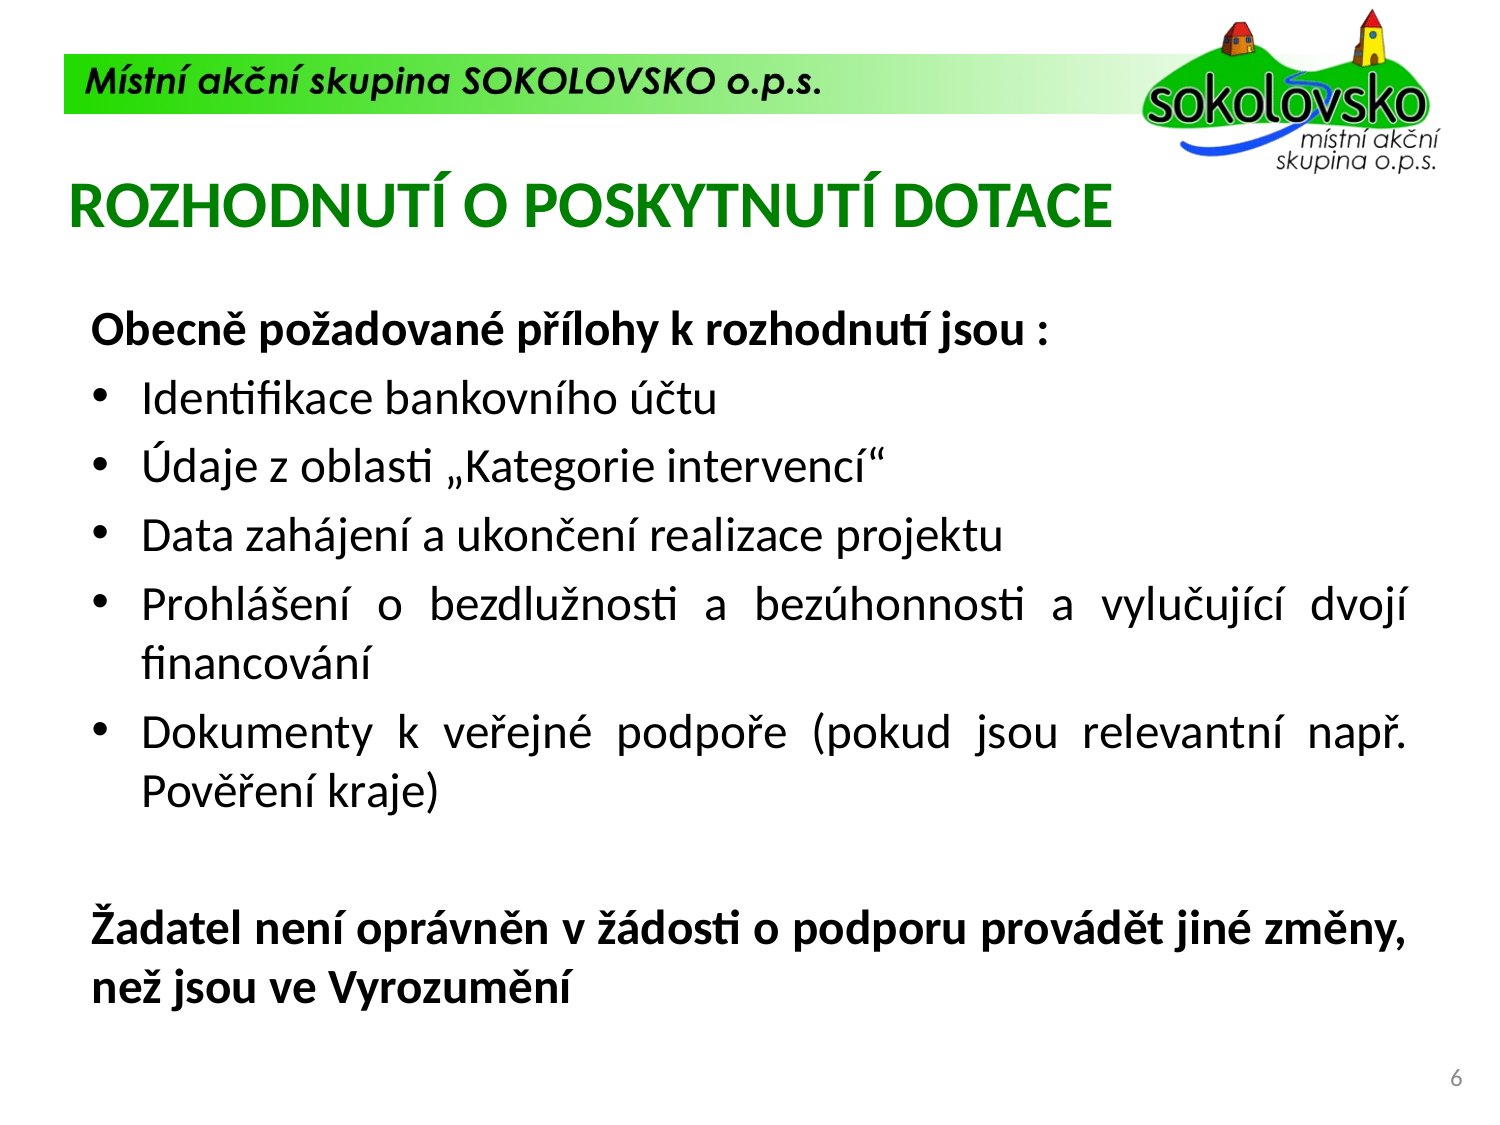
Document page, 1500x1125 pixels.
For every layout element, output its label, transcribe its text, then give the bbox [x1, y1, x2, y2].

title ROZHODNUTÍ O POSKYTNUTÍ DOTACE [53, 137, 1404, 266]
picture [64, 0, 1455, 197]
slide_number 6 [1128, 1046, 1478, 1107]
list Obecně požadované přílohy k rozhodnutí jsou : Identifikace bankovního účtu Údaje z oblasti „Kategorie intervencí“ Data zahájení a ukončení realizace projektu Prohlášení o bezdlužnosti a bezúhonnosti a vylučující dvojí financování Dokumenty k veřejné podpoře (pokud jsou relevantní např. Pověření kraje) Žadatel není oprávněn v žádosti o podporu provádět jiné změny, než jsou ve Vyrozumění [76, 288, 1424, 1024]
